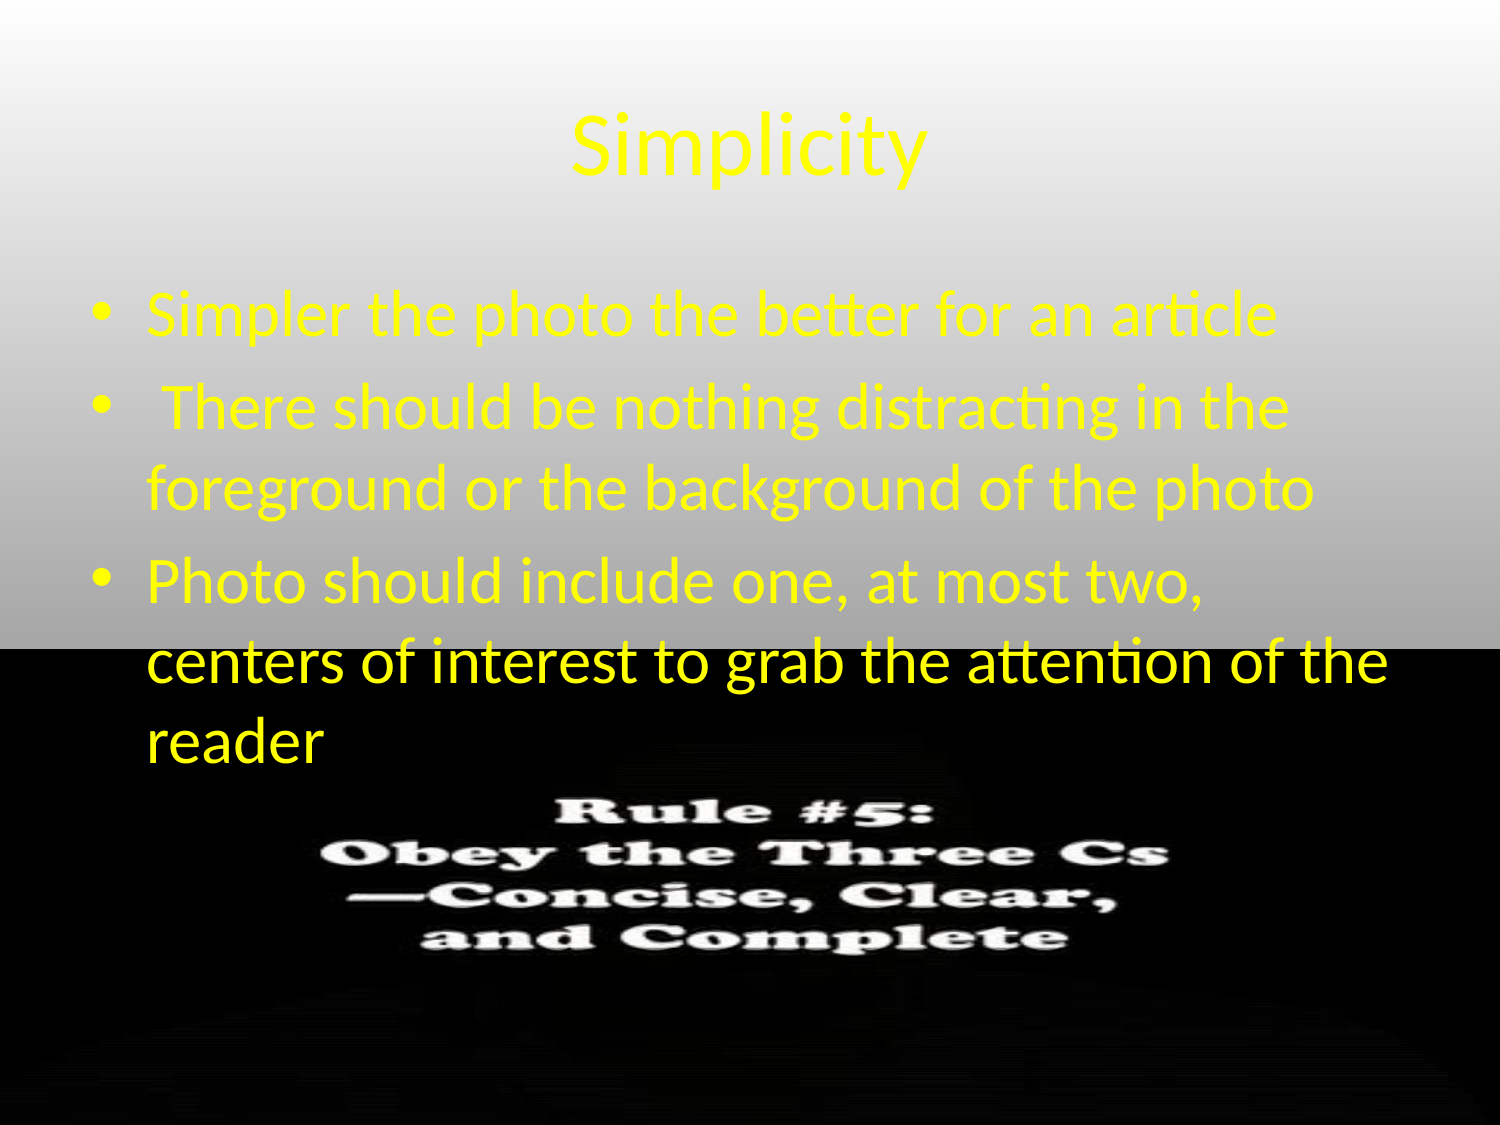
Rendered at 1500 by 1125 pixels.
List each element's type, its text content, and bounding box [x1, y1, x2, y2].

picture [0, 649, 1500, 1125]
title Simplicity [75, 45, 1425, 233]
list Simpler the photo the better for an article There should be nothing distracting in the foreground or the background of the photo Photo should include one, at most two, centers of interest to grab the attention of the reader [75, 262, 1425, 648]
